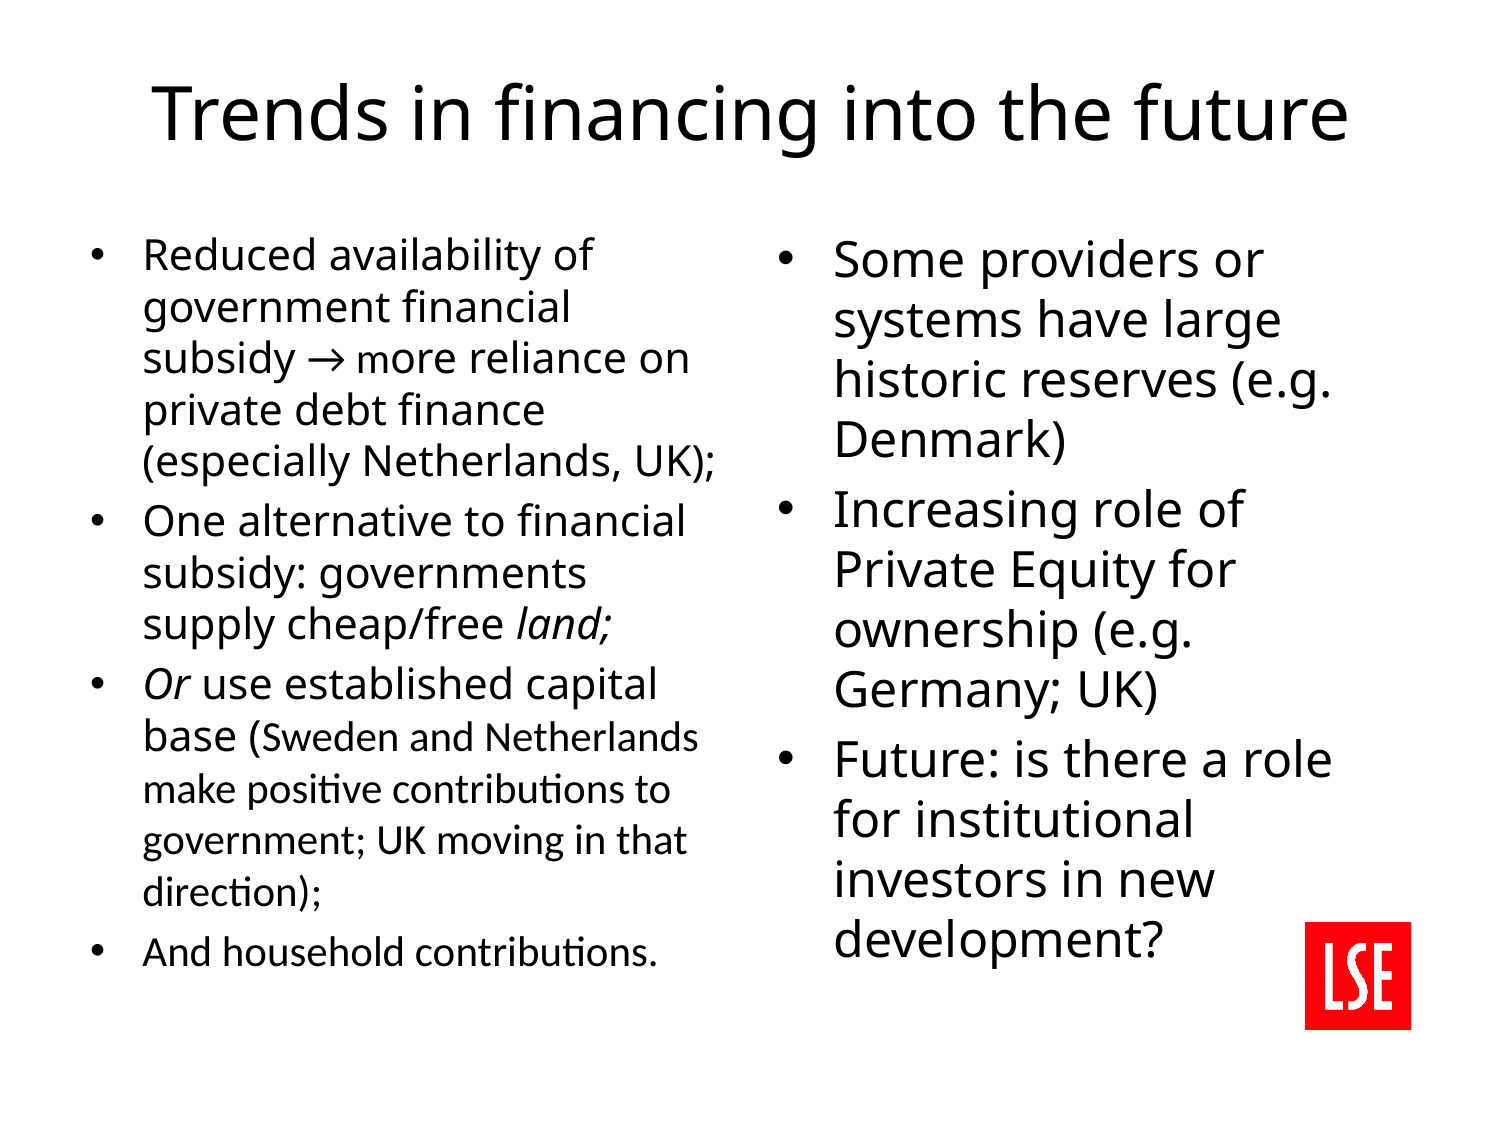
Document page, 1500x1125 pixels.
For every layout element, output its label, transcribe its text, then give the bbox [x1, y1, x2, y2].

list Reduced availability of government financial subsidy → more reliance on private debt finance (especially Netherlands, UK); One alternative to financial subsidy: governments supply cheap/free land; Or use established capital base (Sweden and Netherlands make positive contributions to government; UK moving in that direction); And household contributions. [75, 220, 738, 1005]
picture [1304, 922, 1412, 1030]
title Trends in financing into the future [76, 16, 1427, 205]
list Some providers or systems have large historic reserves (e.g. Denmark) Increasing role of Private Equity for ownership (e.g. Germany; UK) Future: is there a role for institutional investors in new development? [761, 220, 1425, 1005]
